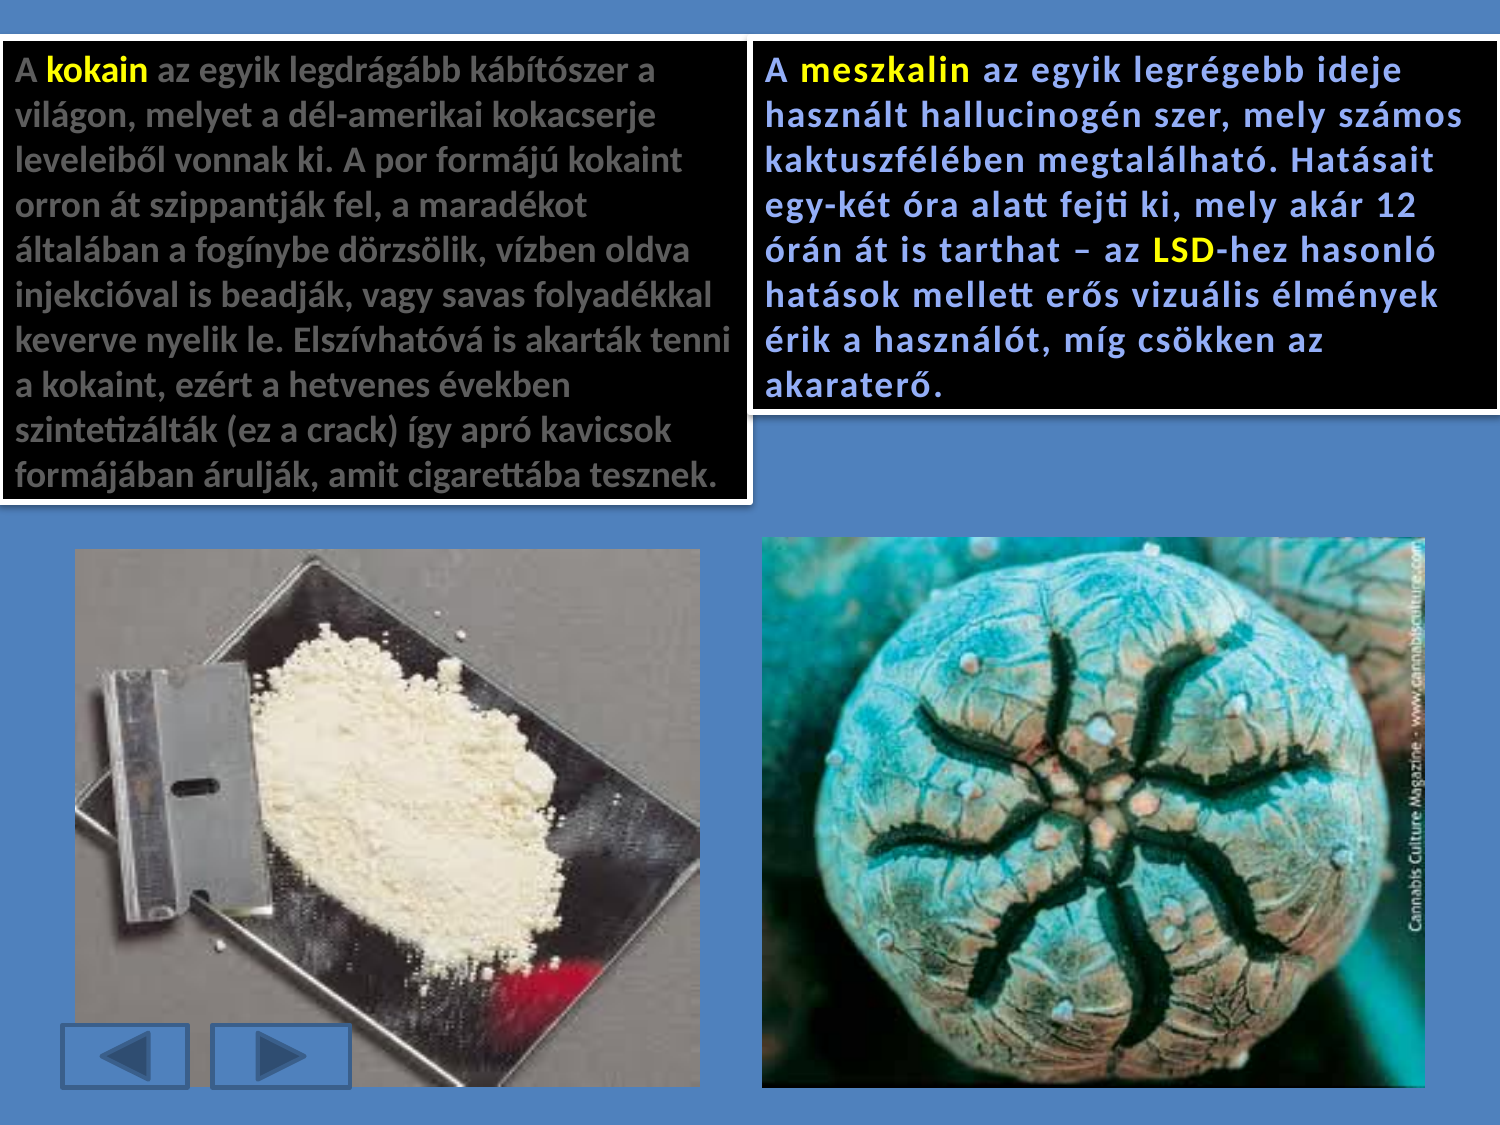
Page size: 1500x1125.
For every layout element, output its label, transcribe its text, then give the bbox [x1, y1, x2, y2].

text_box A meszkalin az egyik legrégebb ideje használt hallucinogén szer, mely számos kaktuszfélében megtalálható. Hatásait egy-két óra alatt fejti ki, mely akár 12 órán át is tarthat – az LSD-hez hasonló hatások mellett erős vizuális élmények érik a használót, míg csökken az akaraterő. [747, 34, 1500, 415]
text_box A kokain az egyik legdrágább kábítószer a világon, melyet a dél-amerikai kokacserje leveleiből vonnak ki. A por formájú kokaint orron át szippantják fel, a maradékot általában a fogínybe dörzsölik, vízben oldva injekcióval is beadják, vagy savas folyadékkal keverve nyelik le. Elszívhatóvá is akarták tenni a kokaint, ezért a hetvenes években szintetizálták (ez a crack) így apró kavicsok formájában árulják, amit cigarettába tesznek. [0, 34, 753, 505]
picture [74, 549, 701, 1087]
text_box [60, 1023, 70, 1090]
picture [762, 537, 1426, 1088]
